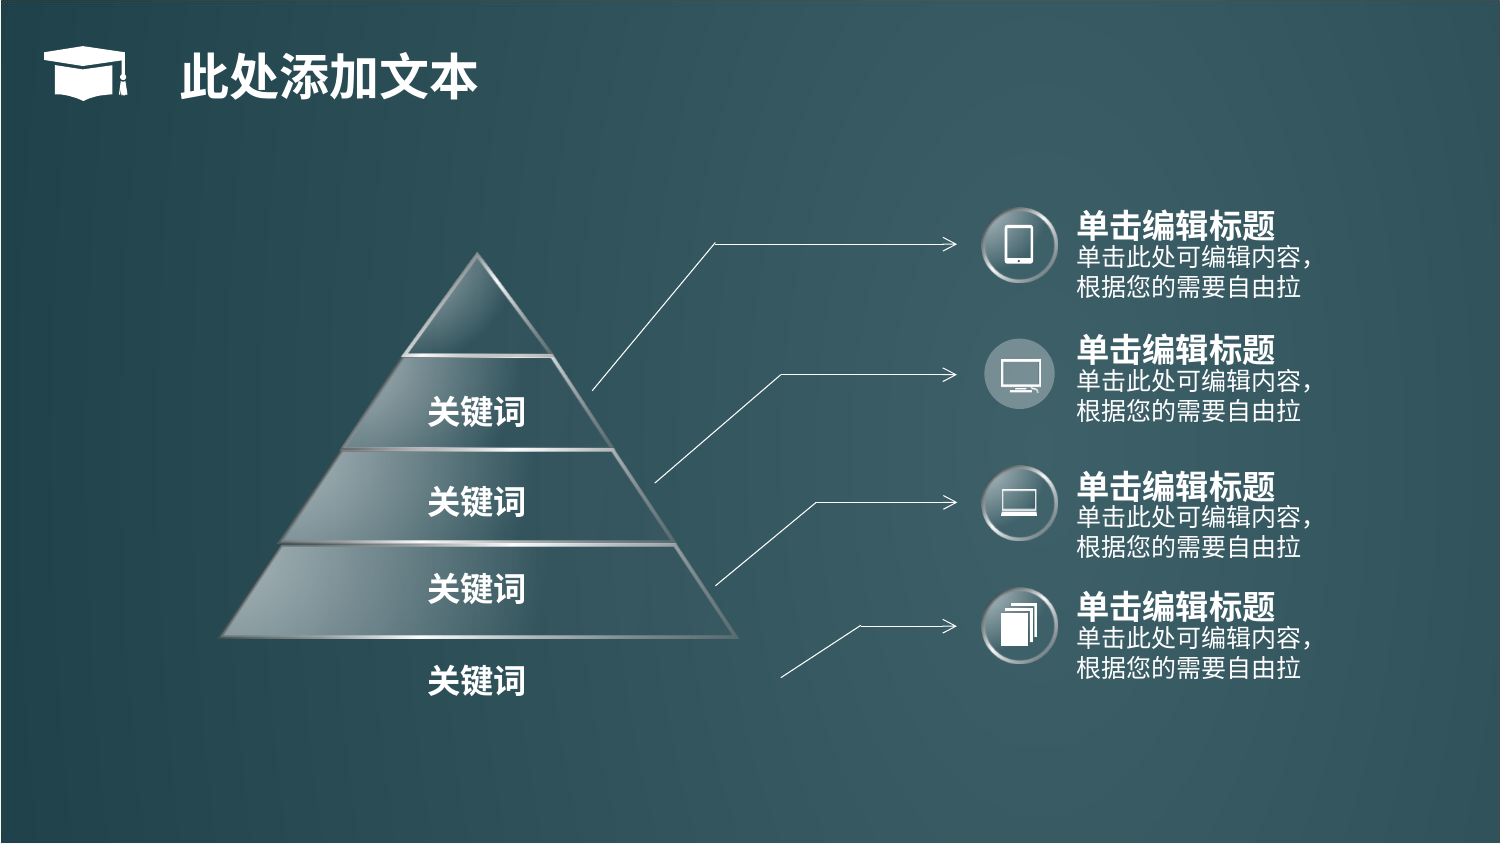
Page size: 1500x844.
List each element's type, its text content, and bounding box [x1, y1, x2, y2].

text_box 单击编辑标题 [1076, 205, 1360, 246]
text_box 单击此处可编辑内容，根据您的需要自由拉 [1076, 501, 1323, 562]
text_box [592, 242, 716, 391]
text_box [981, 587, 1058, 664]
text_box 单击此处可编辑内容，根据您的需要自由拉 [1076, 241, 1323, 302]
text_box [984, 338, 1055, 410]
text_box 单击此处可编辑内容，根据您的需要自由拉 [1076, 622, 1323, 683]
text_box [400, 251, 556, 358]
text_box 此处添加文本 [164, 37, 604, 113]
text_box [44, 46, 128, 96]
text_box 单击编辑标题 [1076, 329, 1360, 370]
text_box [338, 354, 617, 448]
picture [0, 0, 1500, 844]
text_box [981, 207, 1058, 283]
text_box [981, 465, 1058, 541]
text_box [780, 625, 861, 678]
text_box 单击编辑标题 [1076, 586, 1360, 627]
text_box [54, 65, 113, 102]
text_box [216, 543, 739, 639]
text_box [276, 448, 678, 543]
text_box 单击编辑标题 [1076, 466, 1360, 506]
text_box 单击此处可编辑内容，根据您的需要自由拉 [1076, 365, 1323, 426]
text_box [715, 502, 817, 586]
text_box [654, 374, 781, 483]
text_box 关键词 [319, 656, 635, 704]
